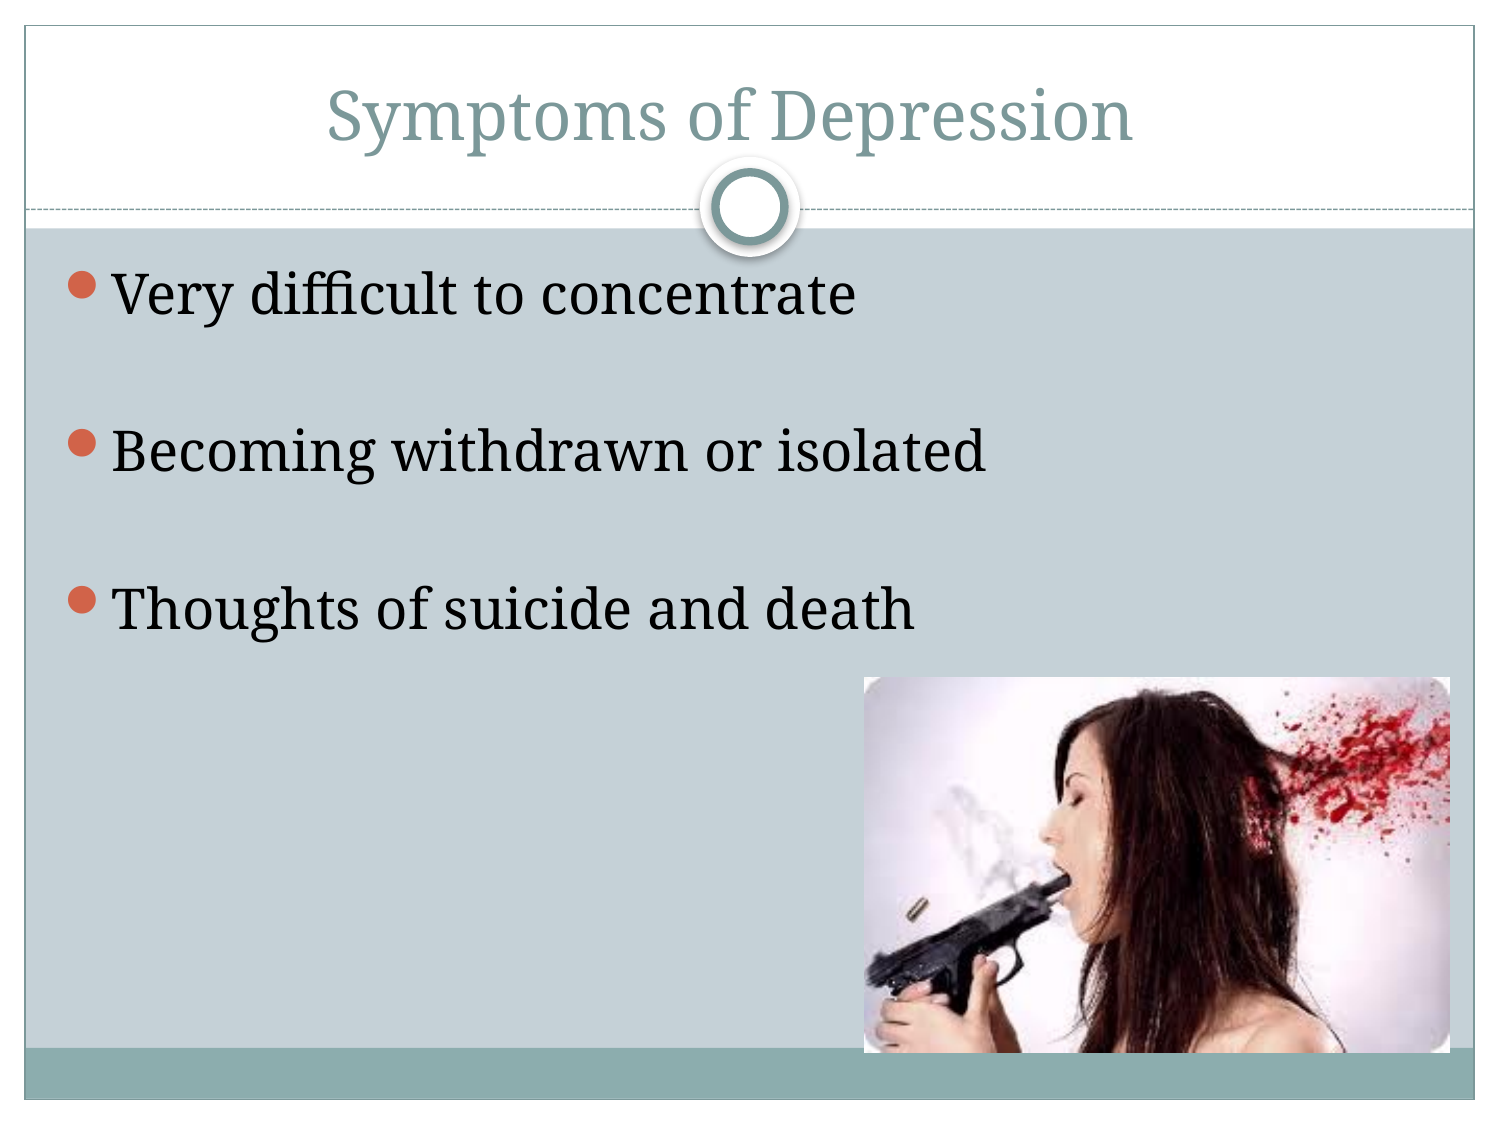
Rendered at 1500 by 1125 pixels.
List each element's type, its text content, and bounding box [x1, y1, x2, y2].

list Very difficult to concentrate Becoming withdrawn or isolated Thoughts of suicide and death [49, 250, 1445, 1001]
title Symptoms of Depression [49, 37, 1450, 162]
picture [863, 677, 1450, 1053]
